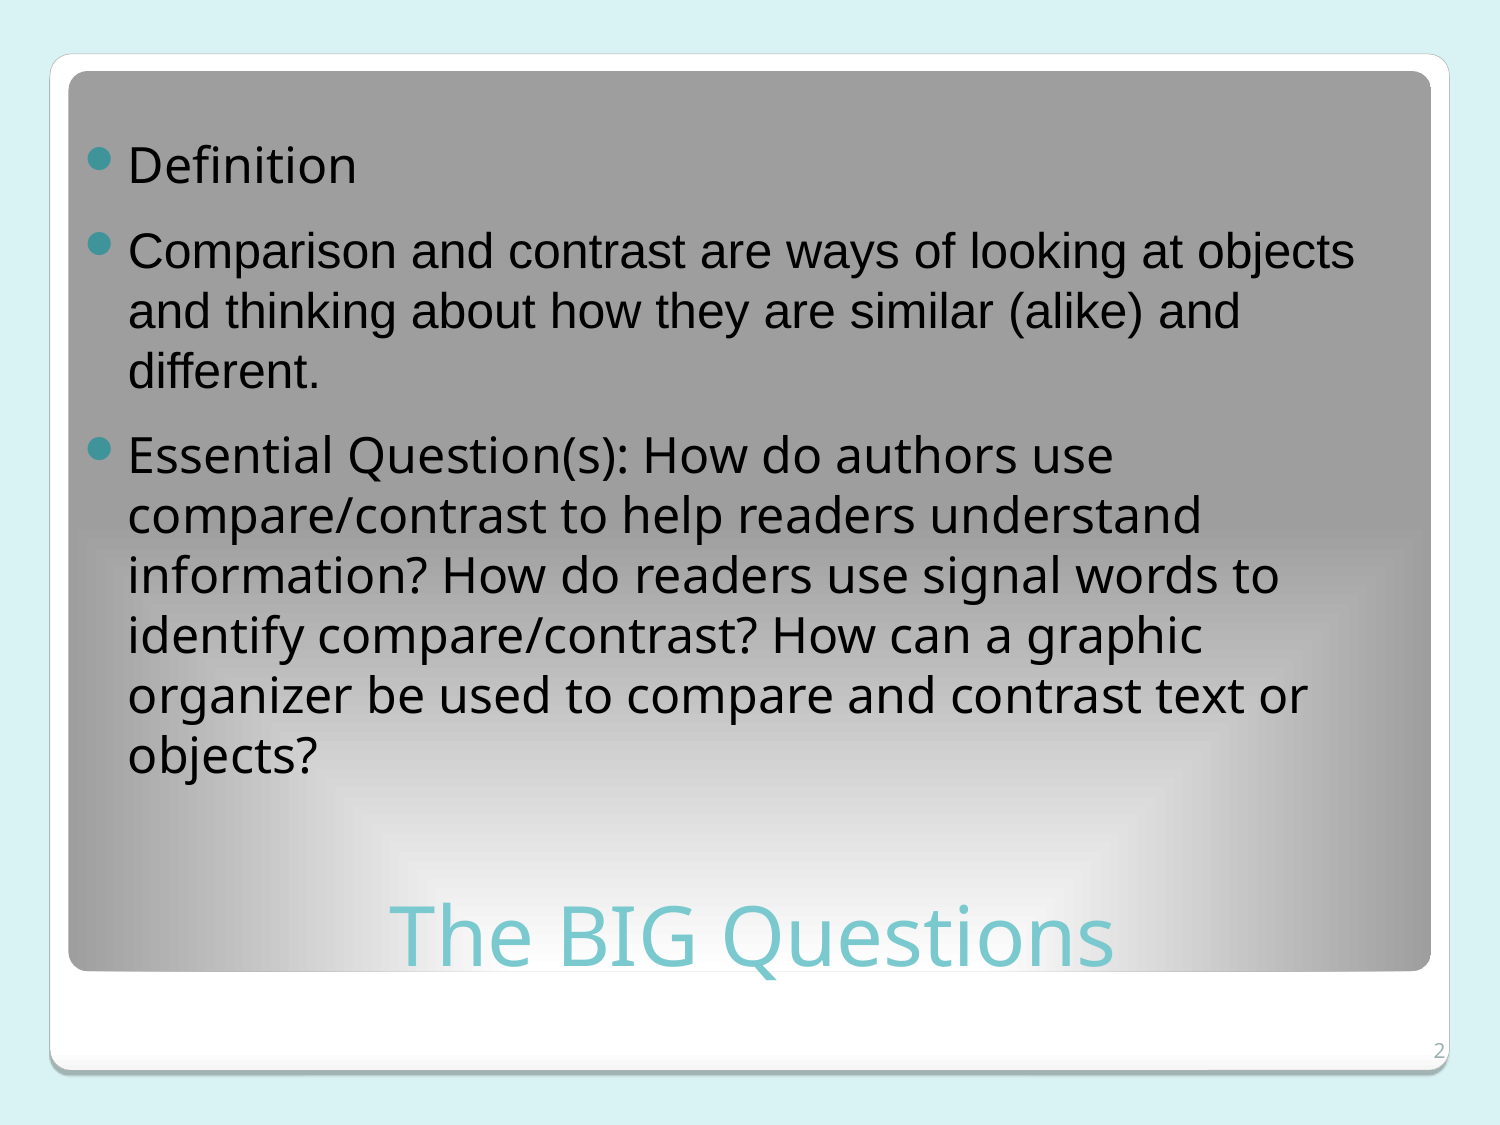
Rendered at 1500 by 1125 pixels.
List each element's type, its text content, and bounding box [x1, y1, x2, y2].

list Definition Comparison and contrast are ways of looking at objects and thinking about how they are similar (alike) and different. Essential Question(s): How do authors use compare/contrast to help readers understand information? How do readers use signal words to identify compare/contrast? How can a graphic organizer be used to compare and contrast text or objects? [77, 92, 1422, 800]
text_box [49, 53, 1450, 1071]
text_box [68, 70, 1432, 970]
title The BIG Questions [81, 798, 1426, 991]
text_box 2 [1427, 1037, 1452, 1063]
